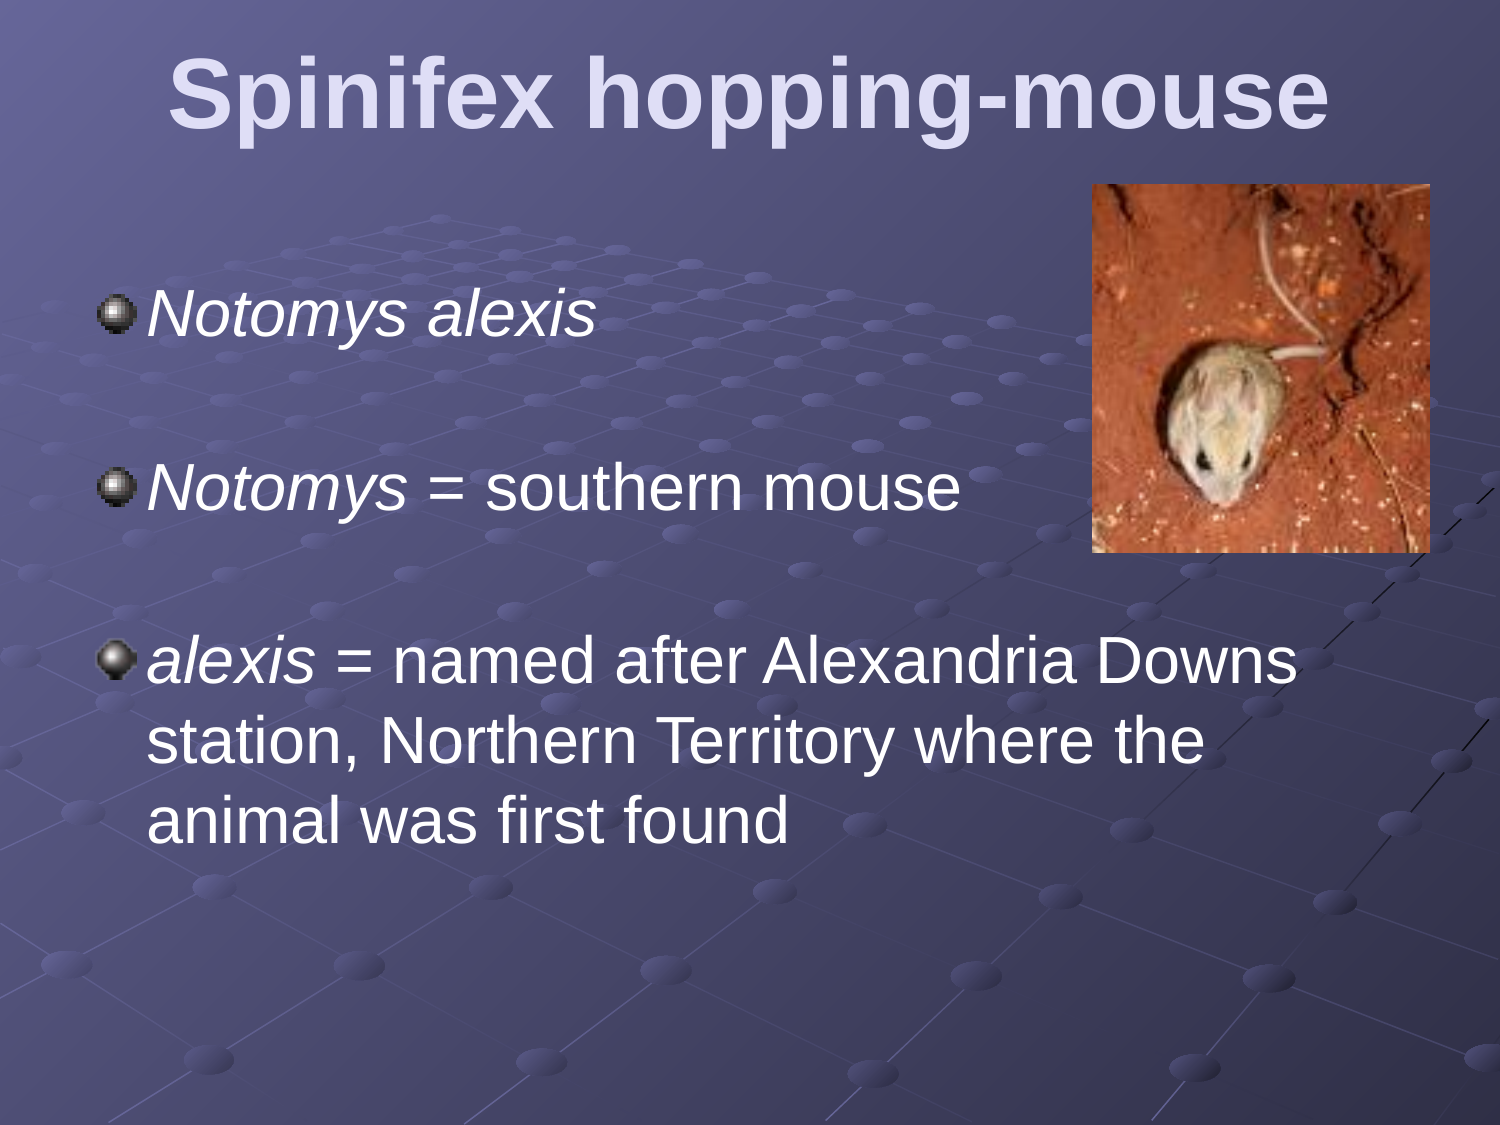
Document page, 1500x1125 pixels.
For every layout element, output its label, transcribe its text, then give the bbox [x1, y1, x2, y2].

picture [90, 633, 137, 680]
picture [90, 286, 137, 334]
picture [90, 459, 137, 507]
list Notomys alexis Notomys = southern mouse alexis = named after Alexandria Downs station, Northern Territory where the animal was first found [74, 262, 1426, 1007]
title Spinifex hopping-mouse [74, 44, 1426, 233]
picture [1092, 184, 1430, 554]
